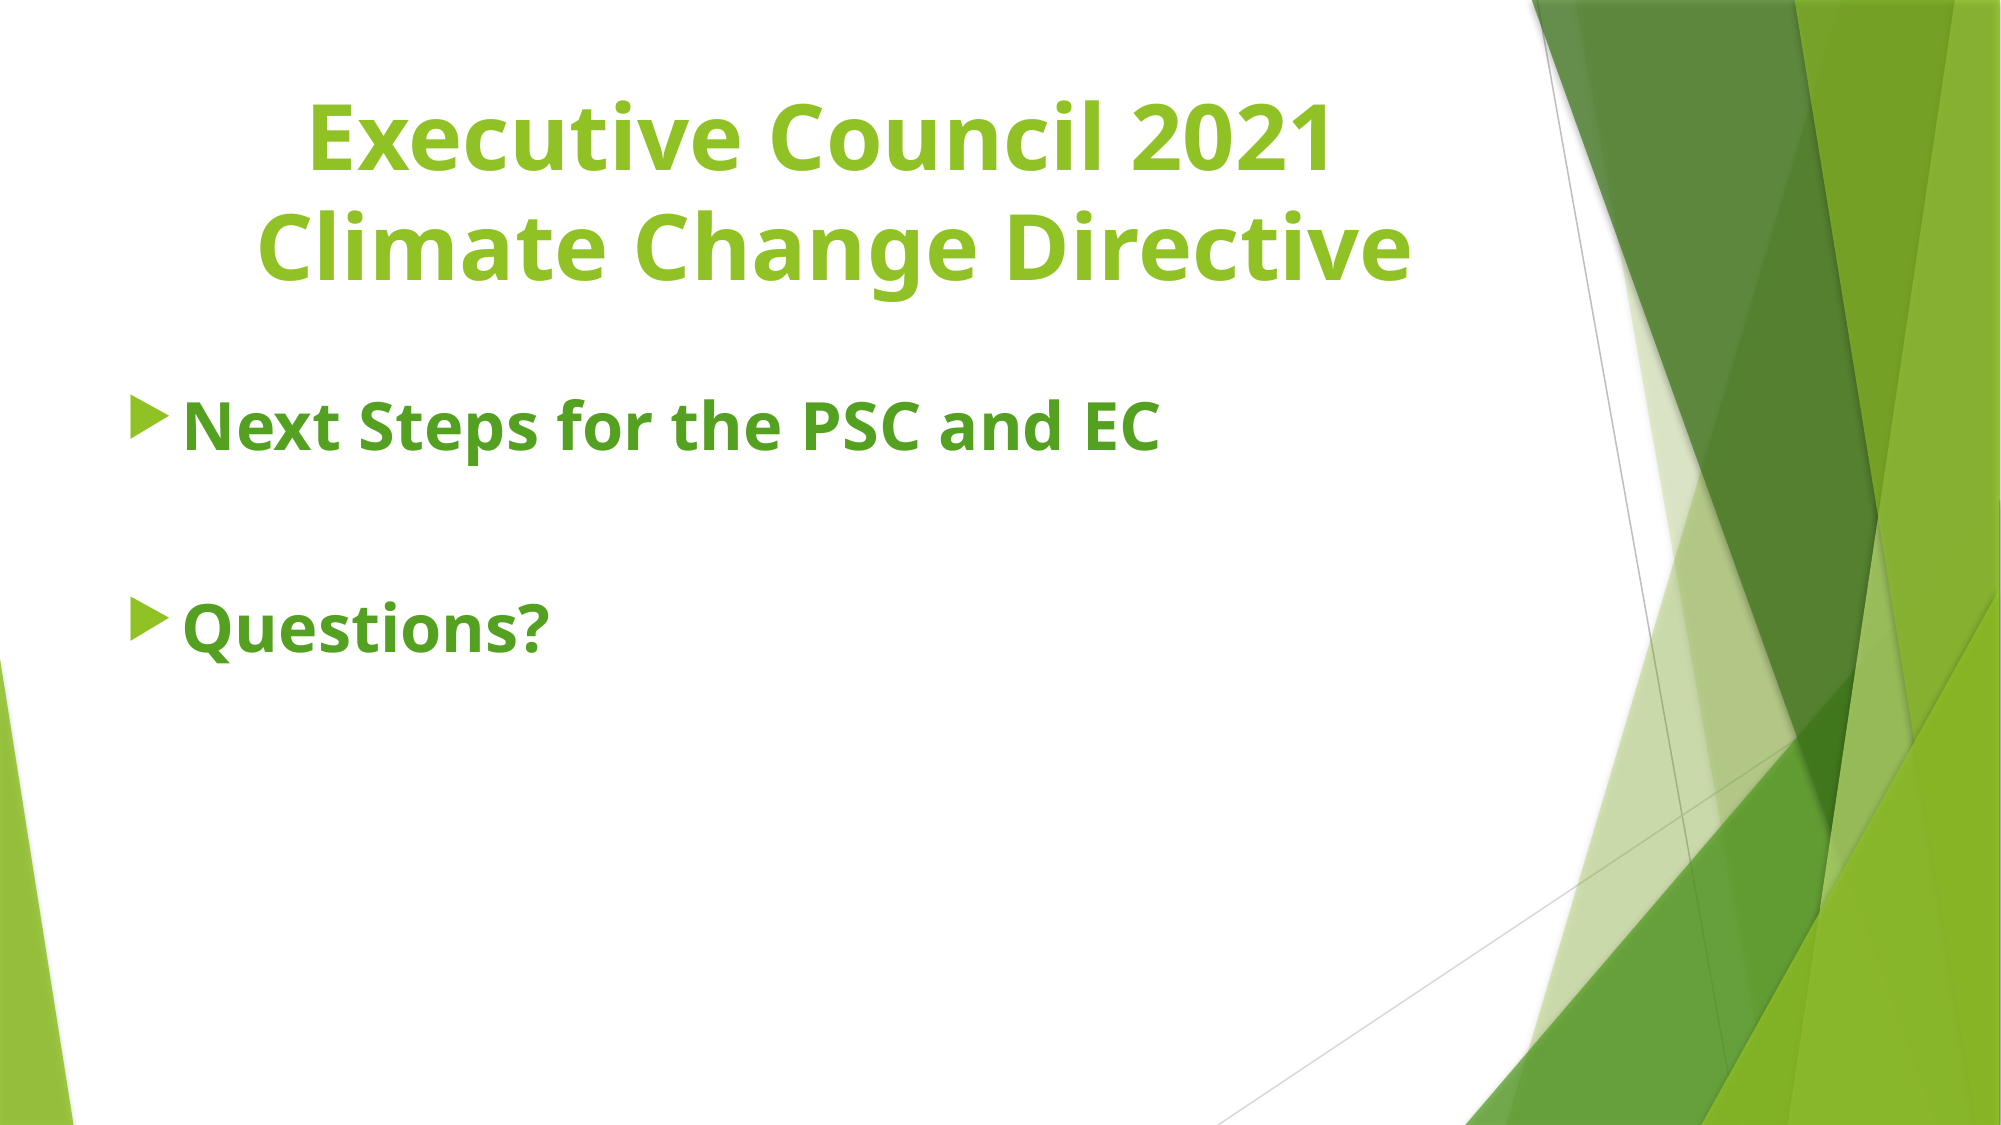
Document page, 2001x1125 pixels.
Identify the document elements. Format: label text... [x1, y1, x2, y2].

list Next Steps for the PSC and EC Questions? [110, 376, 1679, 1125]
title Executive Council 2021 Climate Change Directive [0, 71, 1749, 289]
